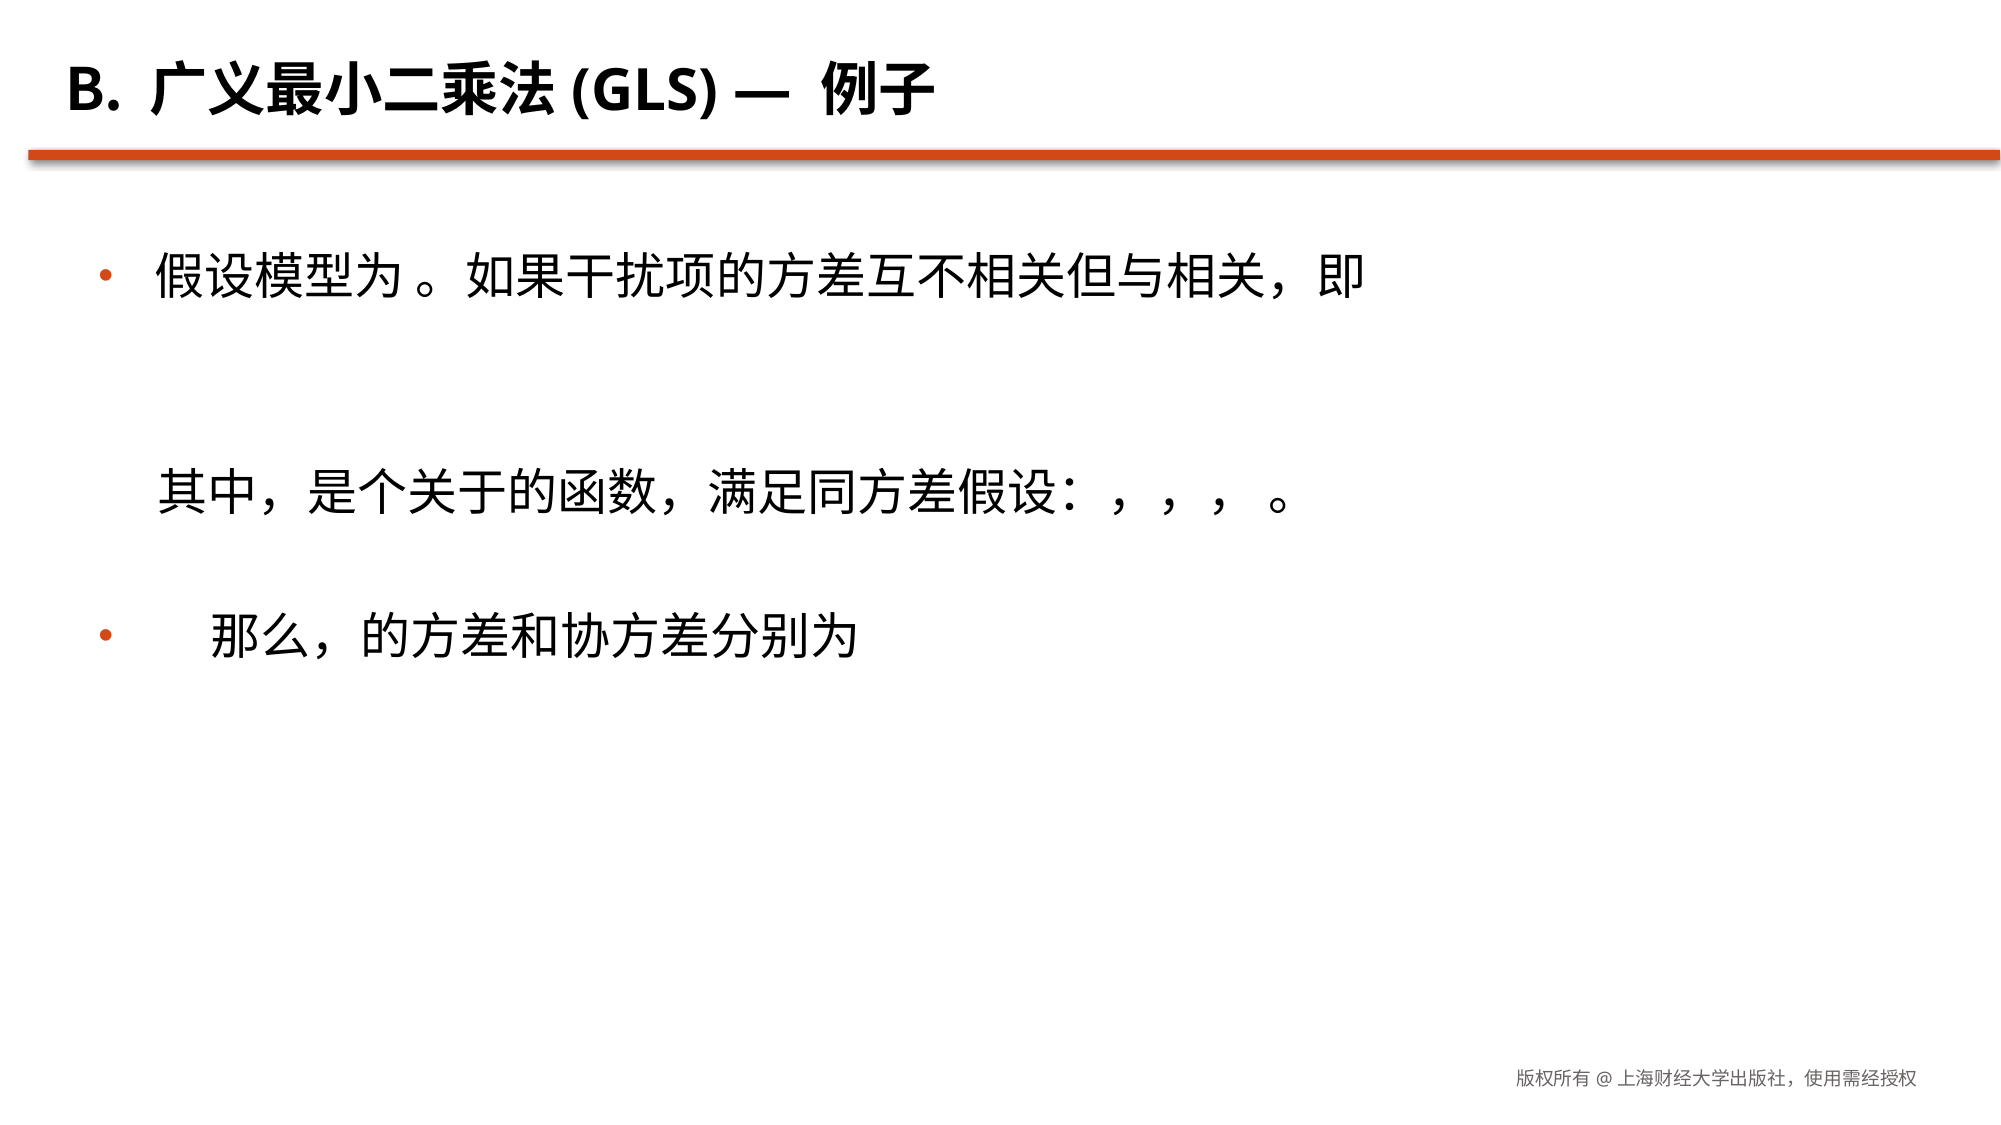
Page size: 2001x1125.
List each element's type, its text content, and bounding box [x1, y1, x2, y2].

footer 版权所有@上海财经大学出版社，使用需经授权 [1483, 1046, 1950, 1109]
title 广义最小二乘法(GLS) — 例子 [50, 50, 1825, 138]
